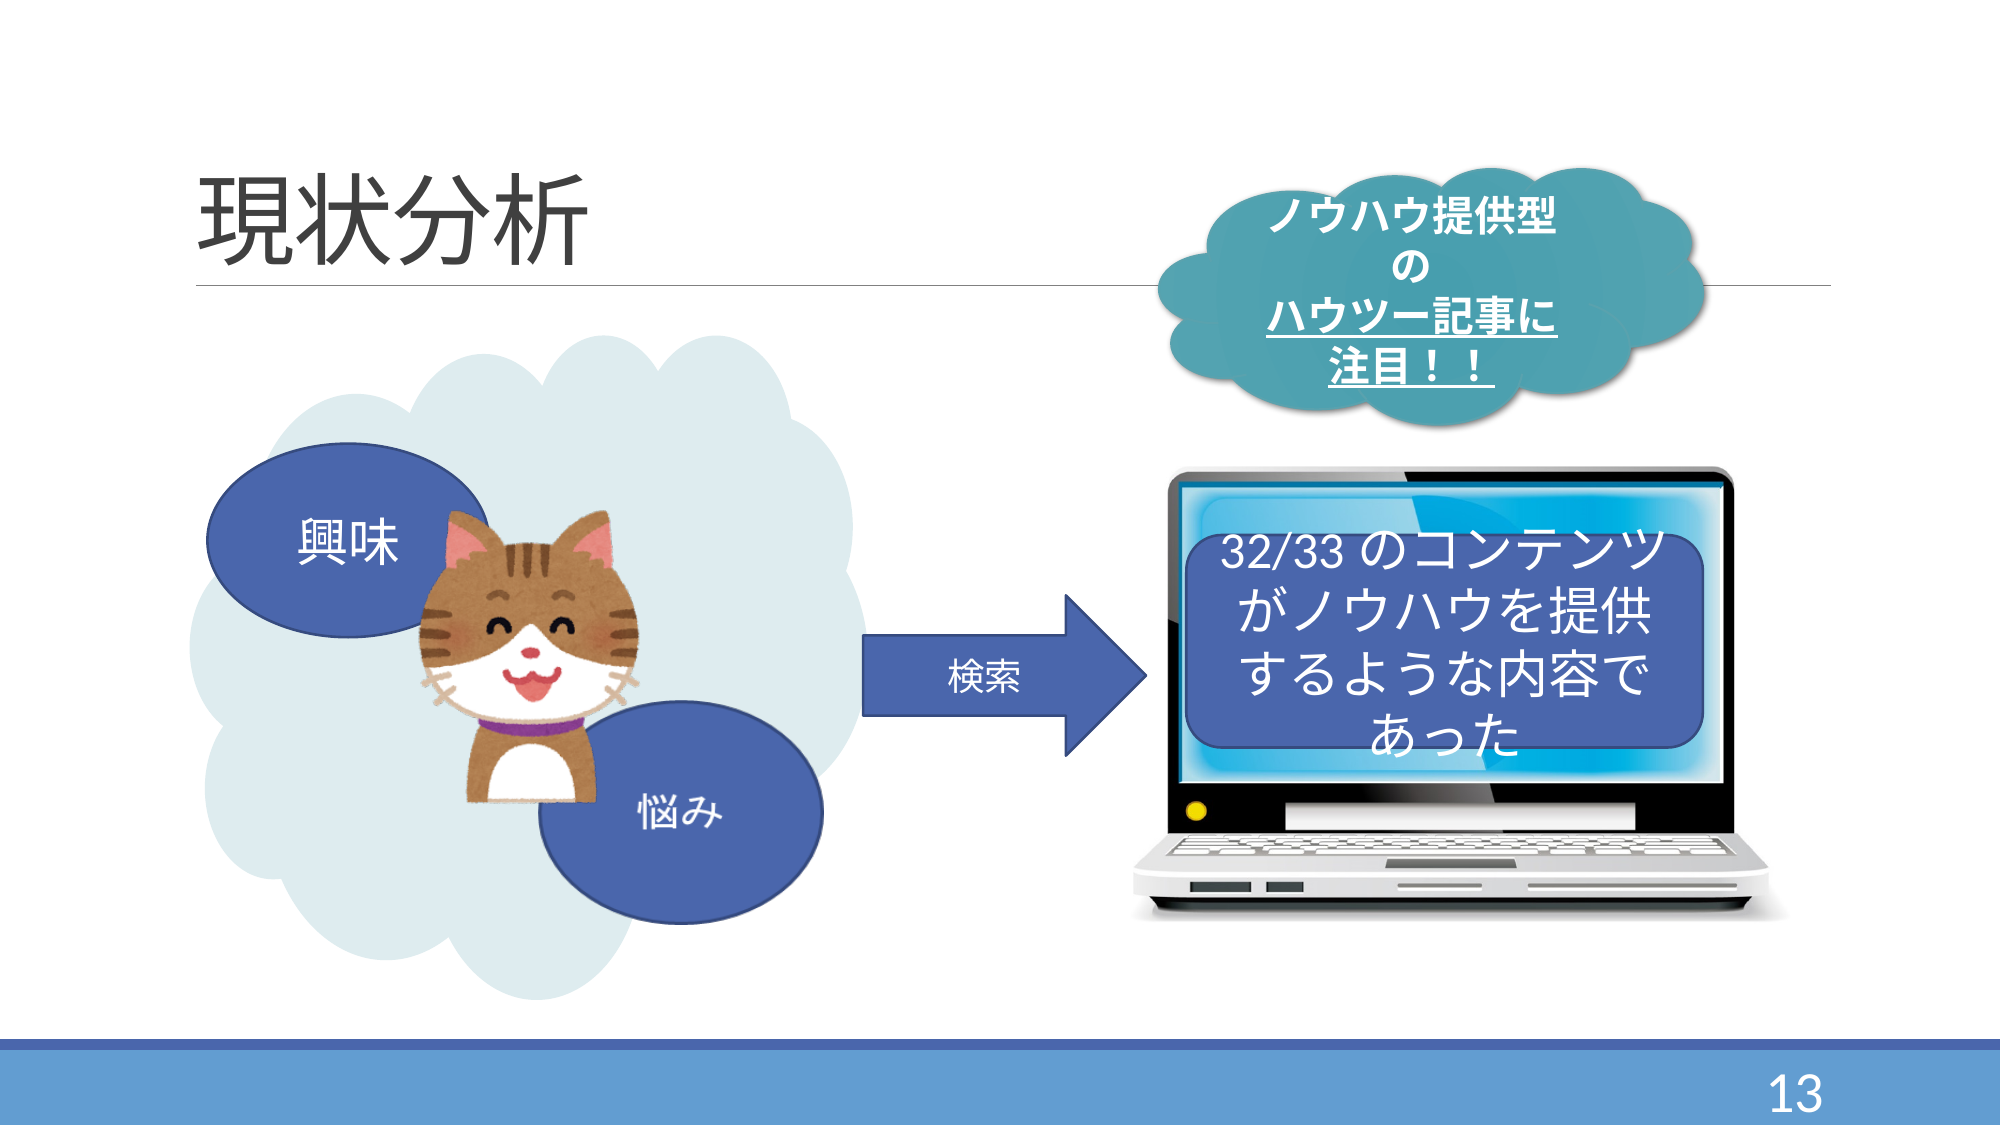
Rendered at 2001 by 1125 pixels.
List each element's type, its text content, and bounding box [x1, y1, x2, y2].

text_box ノウハウ提供型の ハウツー記事に 注目！！ [1157, 168, 1705, 426]
text_box [188, 575, 629, 1002]
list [537, 699, 824, 925]
slide_number 13 [1624, 1059, 1840, 1120]
title 現状分析 [180, 47, 1830, 285]
picture [407, 490, 652, 813]
text_box [265, 334, 868, 764]
text_box 検索 [861, 594, 1123, 757]
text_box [1126, 460, 1795, 925]
text_box 興味 [206, 442, 468, 639]
